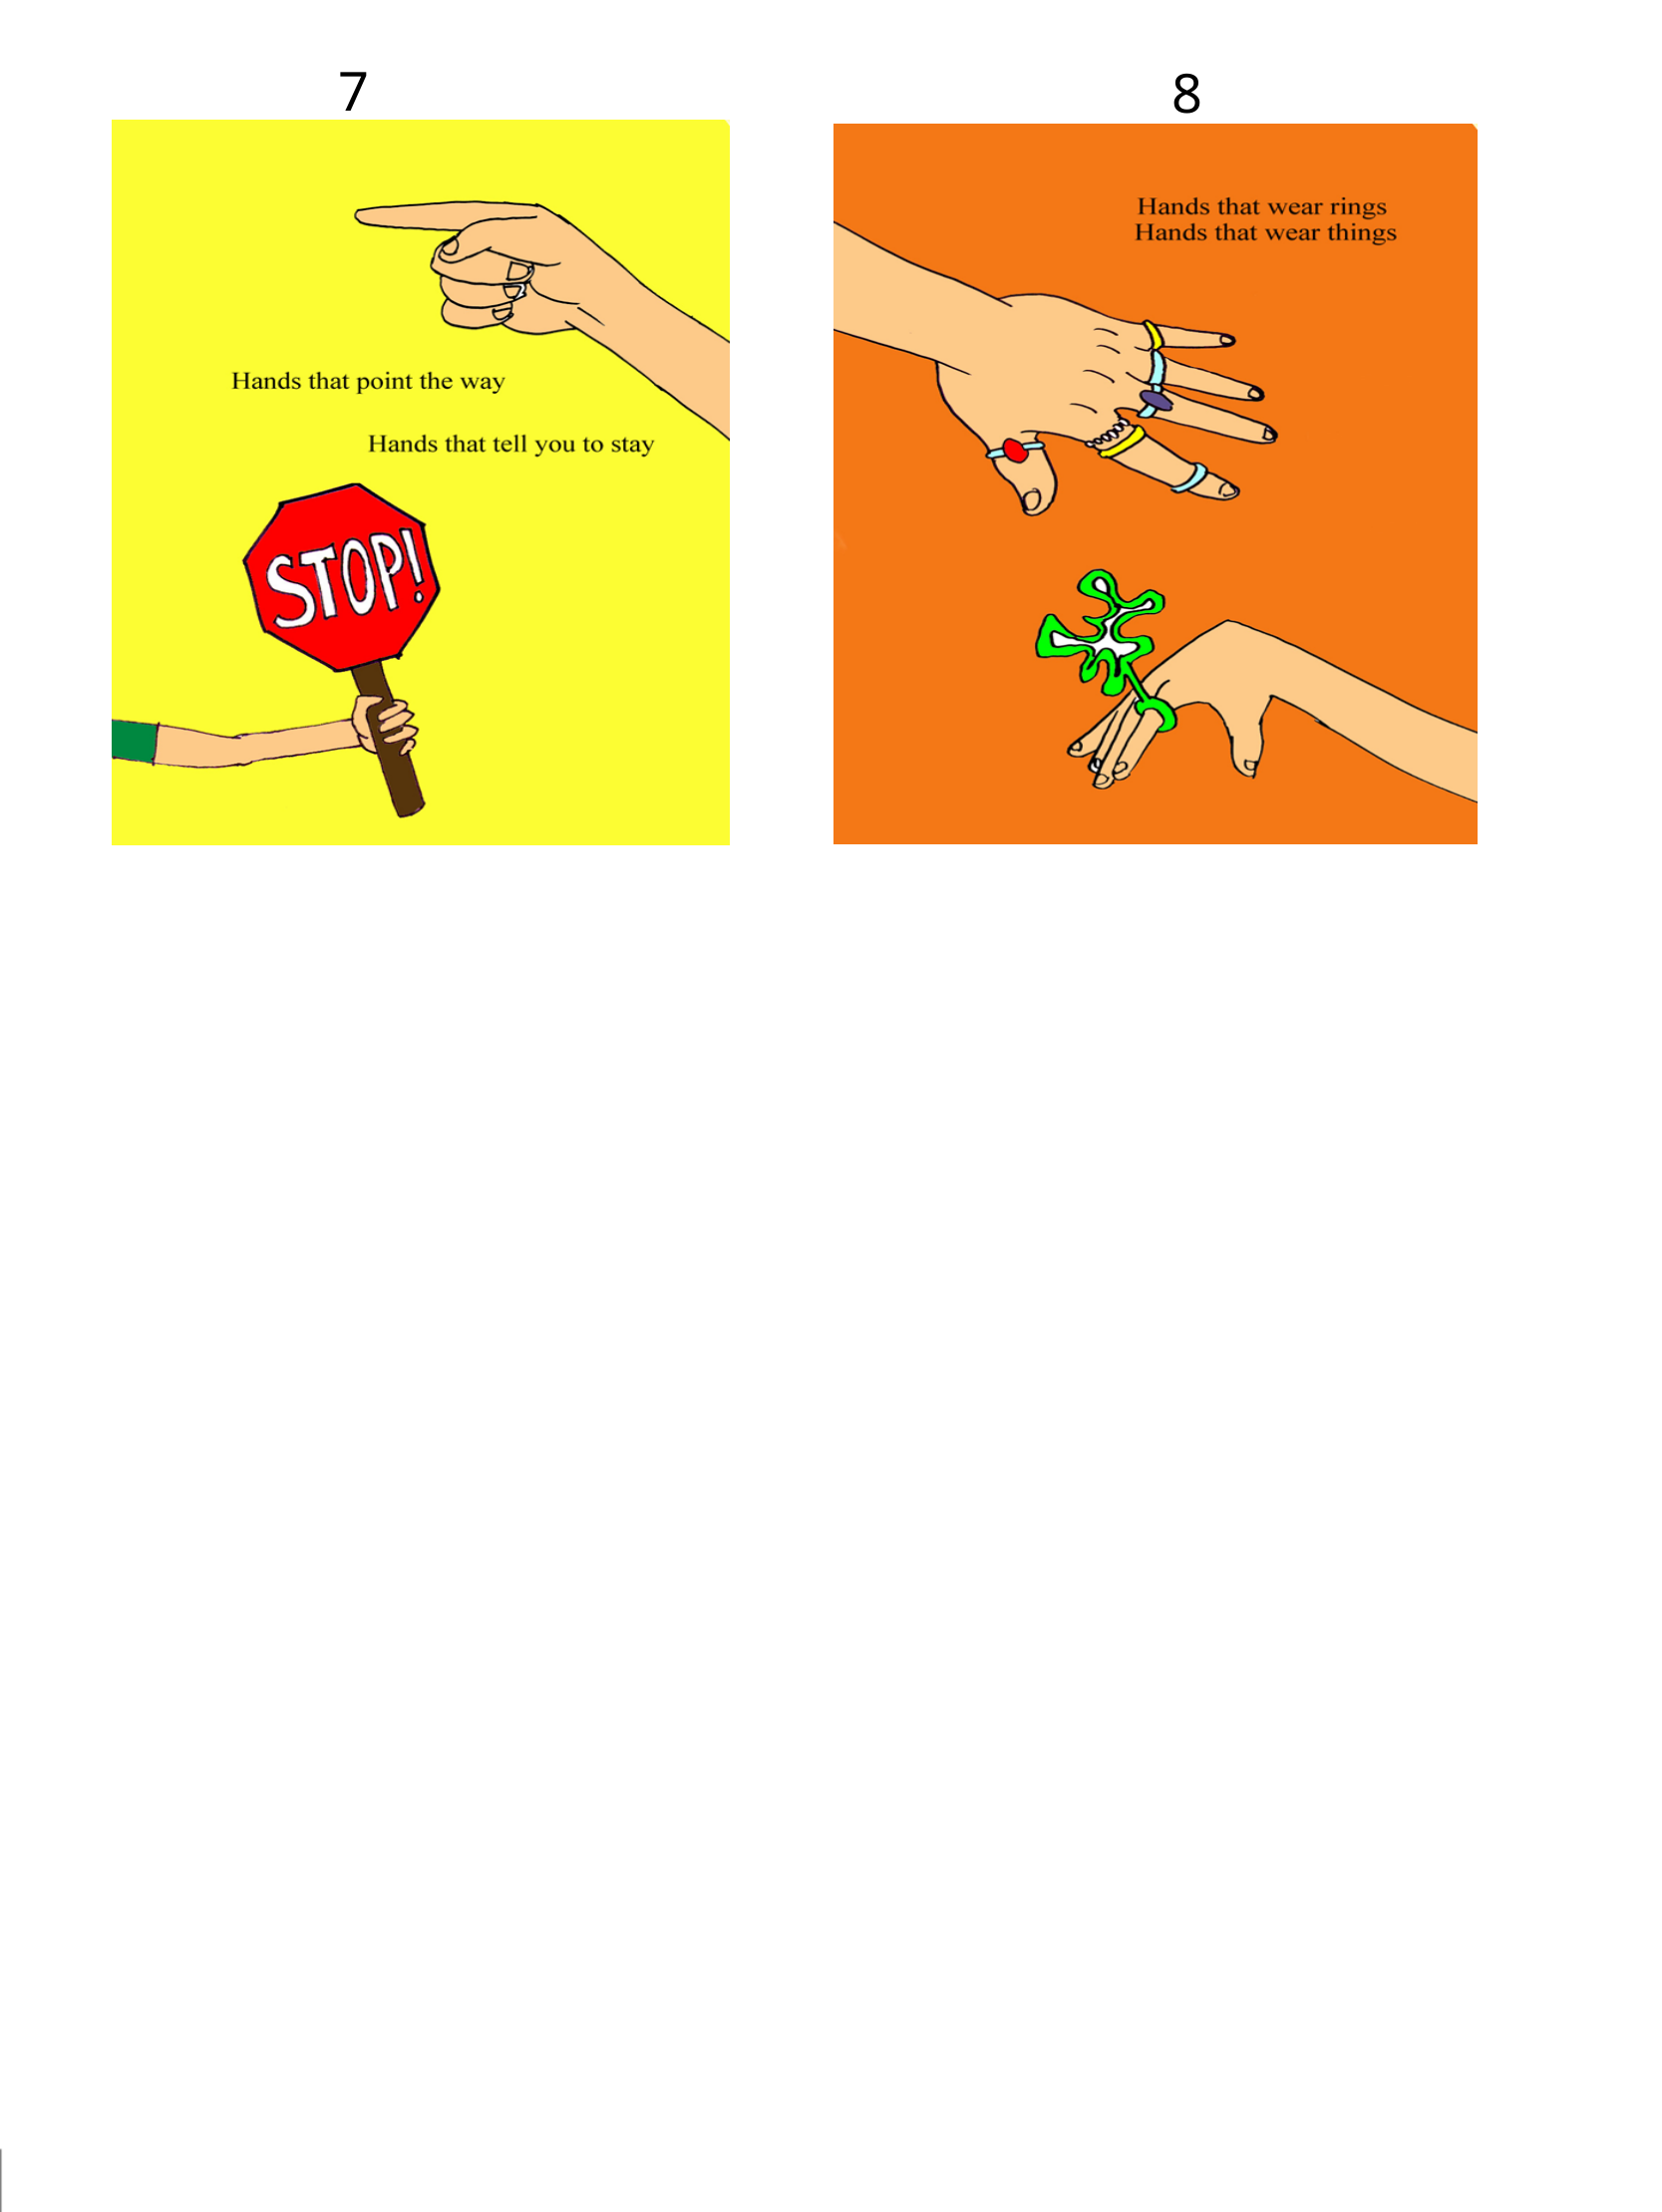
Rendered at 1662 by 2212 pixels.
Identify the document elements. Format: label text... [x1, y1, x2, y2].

picture [0, 0, 1662, 2212]
text_box 8 [1157, 52, 1219, 119]
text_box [111, 120, 1478, 845]
text_box 7 [323, 49, 387, 119]
